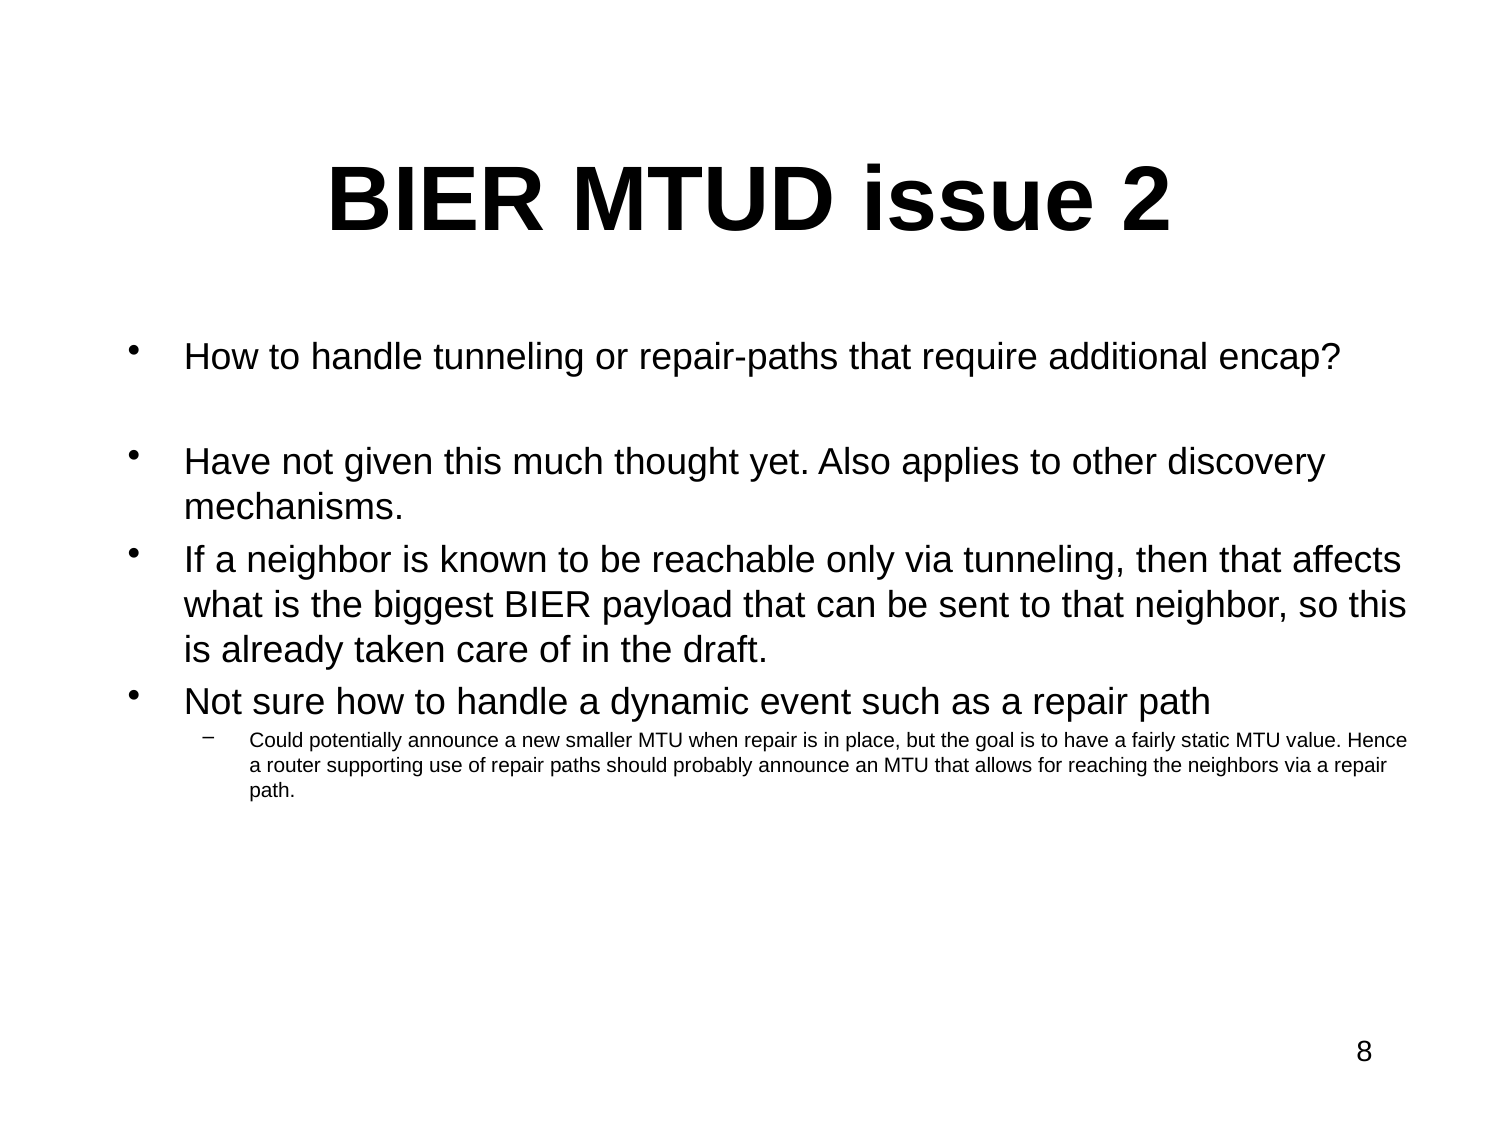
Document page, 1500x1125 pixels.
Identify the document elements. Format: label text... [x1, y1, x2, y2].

title BIER MTUD issue 2 [112, 99, 1388, 288]
slide_number 8 [1074, 1024, 1388, 1101]
list How to handle tunneling or repair-paths that require additional encap? Have not given this much thought yet. Also applies to other discovery mechanisms. If a neighbor is known to be reachable only via tunneling, then that affects what is the biggest BIER payload that can be sent to that neighbor, so this is already taken care of in the draft. Not sure how to handle a dynamic event such as a repair path Could potentially announce a new smaller MTU when repair is in place, but the goal is to have a fairly static MTU value. Hence a router supporting use of repair paths should probably announce an MTU that allows for reaching the neighbors via a repair path. [112, 324, 1438, 1063]
